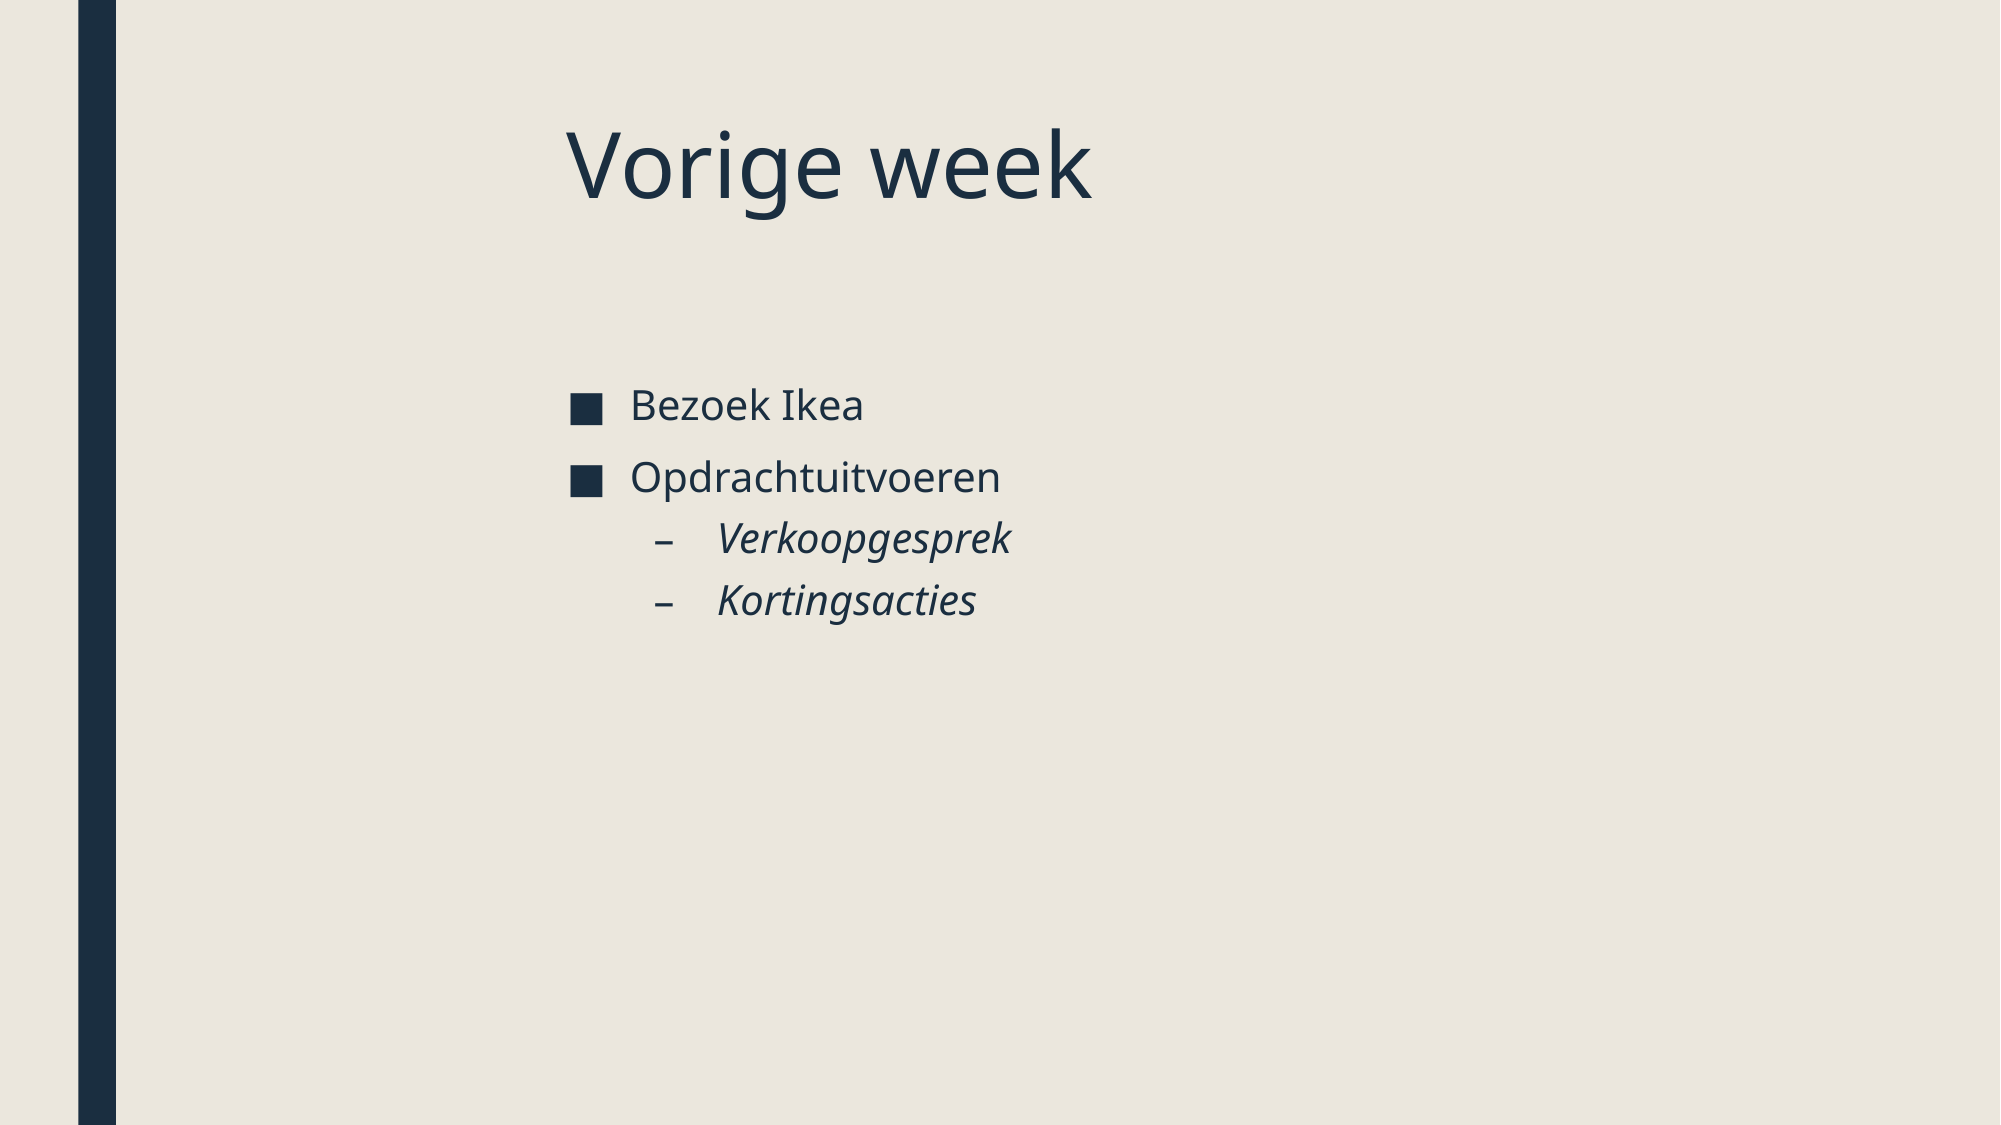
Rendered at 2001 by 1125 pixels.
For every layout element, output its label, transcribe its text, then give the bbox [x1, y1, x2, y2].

title Vorige week [551, 112, 1816, 357]
list Bezoek Ikea Opdrachtuitvoeren Verkoopgesprek Kortingsacties [551, 375, 1816, 963]
